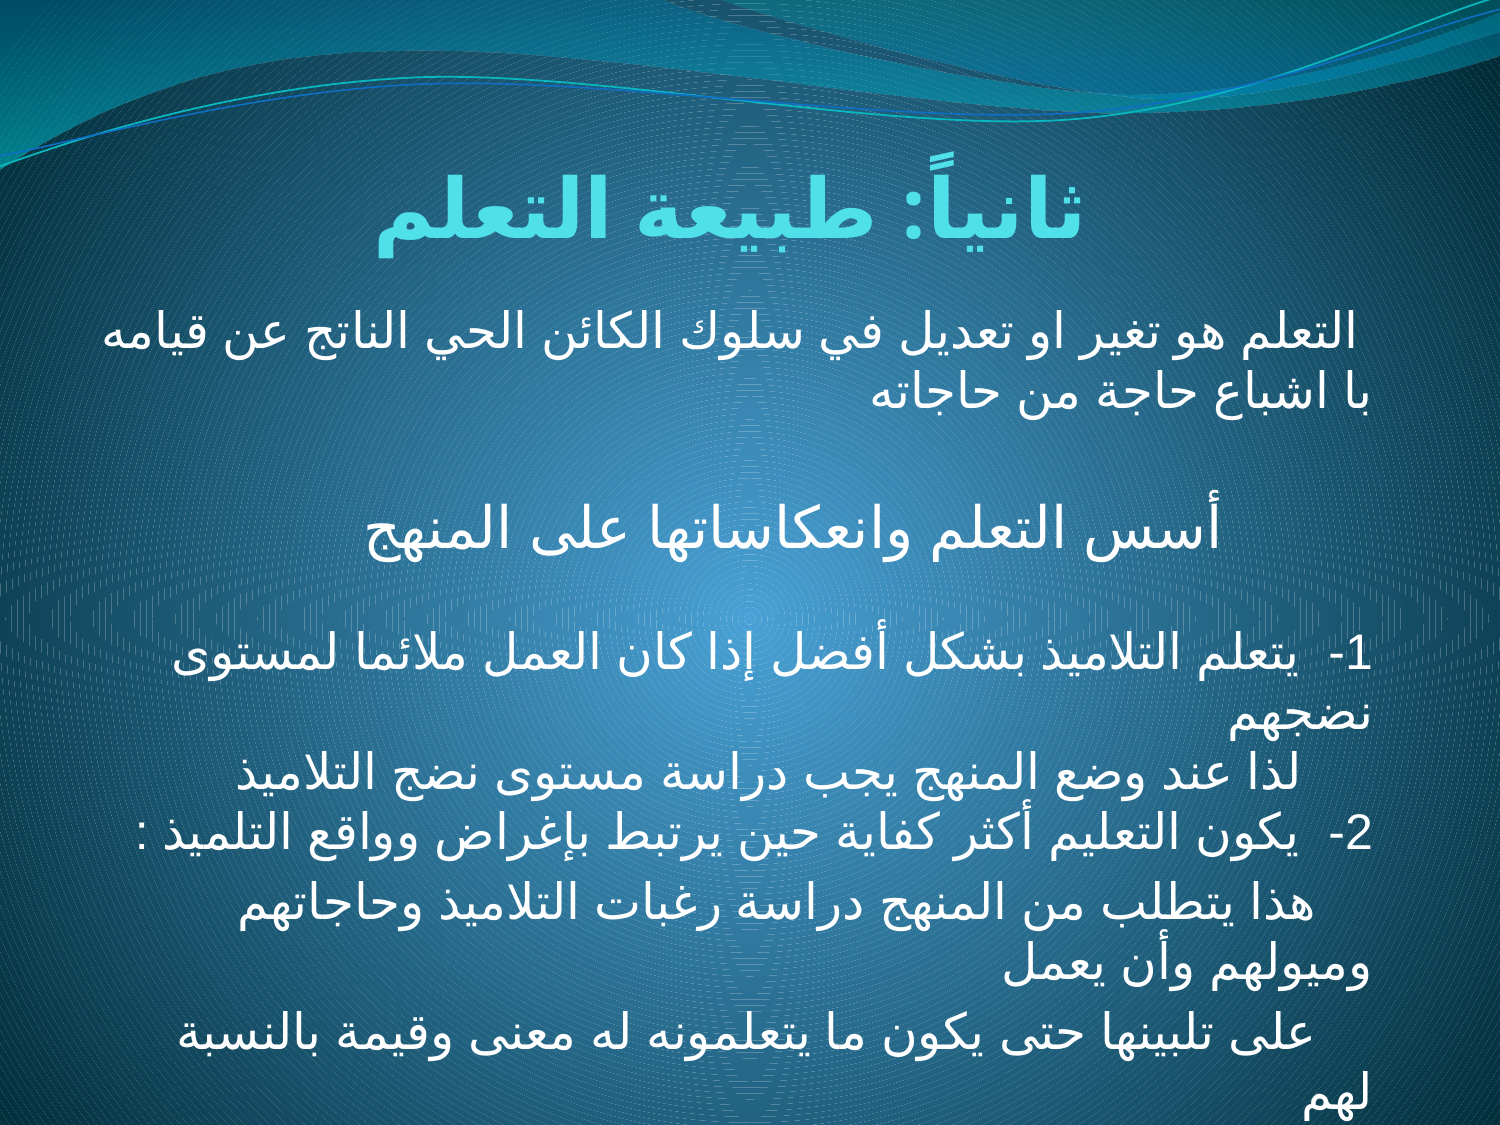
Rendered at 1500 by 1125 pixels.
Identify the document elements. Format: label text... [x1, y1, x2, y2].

title ثانياً: طبيعة التعلم [87, 78, 1376, 256]
subtitle التعلم هو تغير او تعديل في سلوك الكائن الحي الناتج عن قيامه با اشباع حاجة من حاجاته أسس التعلم وانعكاساتها على المنهج 1- يتعلم التلاميذ بشكل أفضل إذا كان العمل ملائما لمستوى نضجهم لذا عند وضع المنهج يجب دراسة مستوى نضج التلاميذ 2- يكون التعليم أكثر كفاية حين يرتبط بإغراض وواقع التلميذ : هذا يتطلب من المنهج دراسة رغبات التلاميذ وحاجاتهم وميولهم وأن يعمل على تلبينها حتى يكون ما يتعلمونه له معنى وقيمة بالنسبة لهم [87, 290, 1376, 1094]
